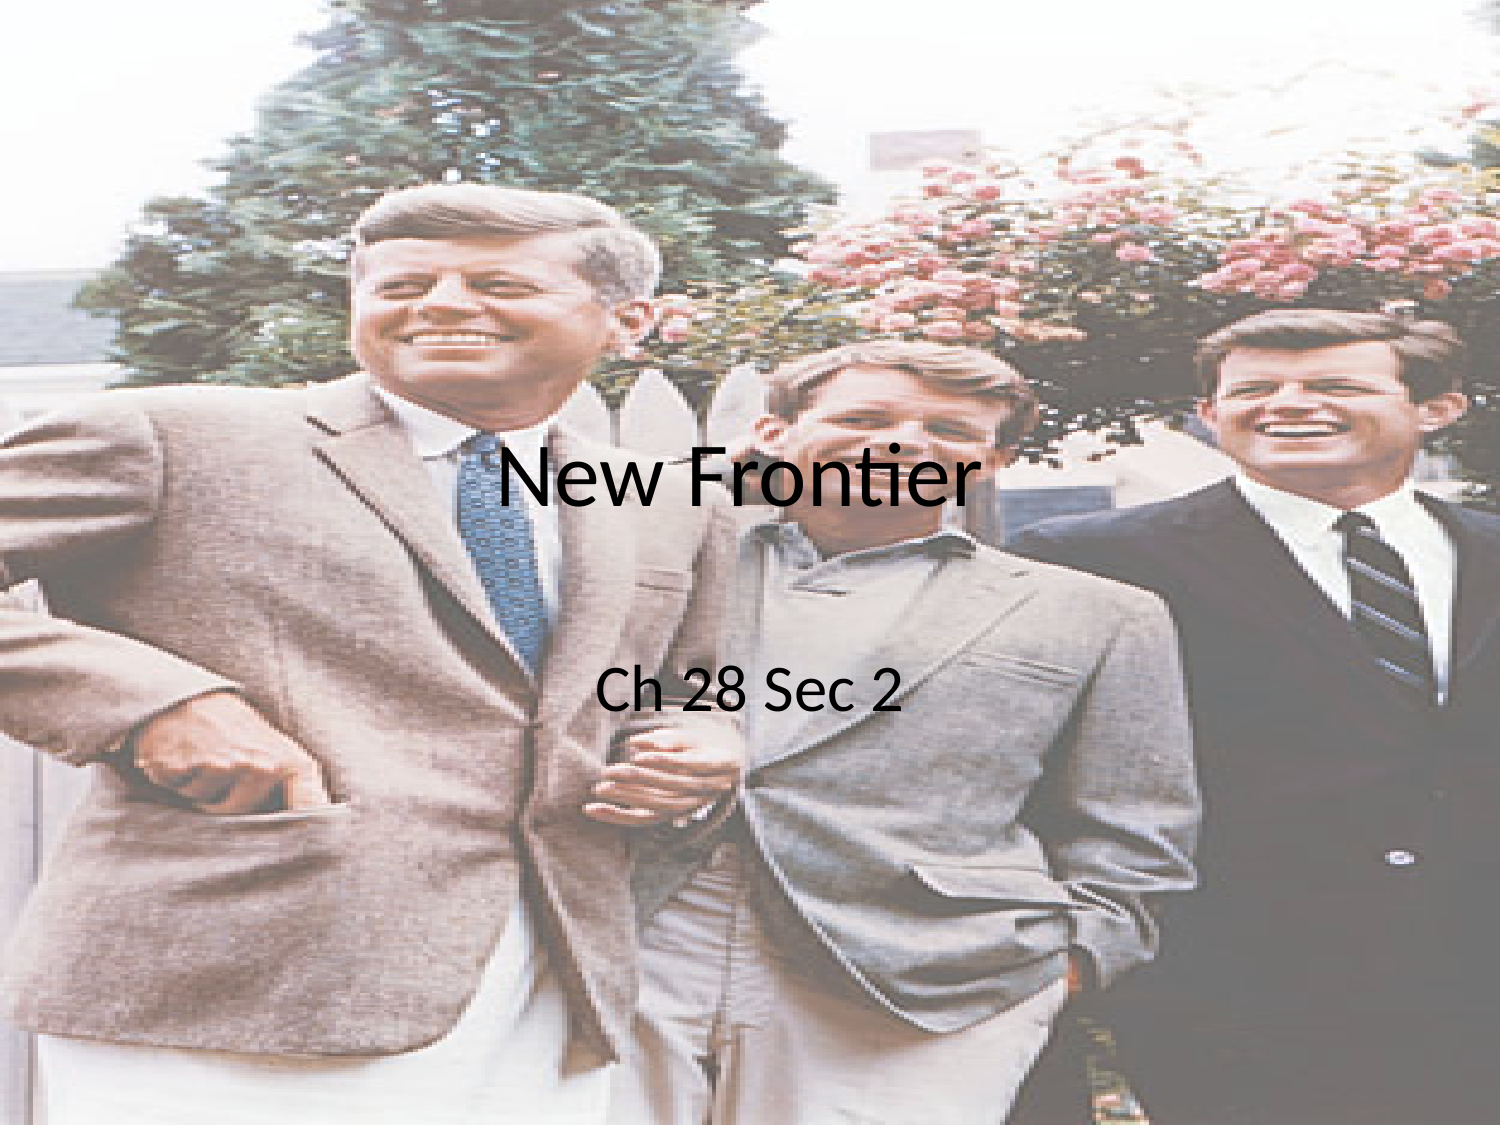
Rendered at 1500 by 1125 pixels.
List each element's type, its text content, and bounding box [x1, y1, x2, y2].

subtitle Ch 28 Sec 2 [225, 637, 1275, 925]
title New Frontier [112, 349, 1388, 591]
